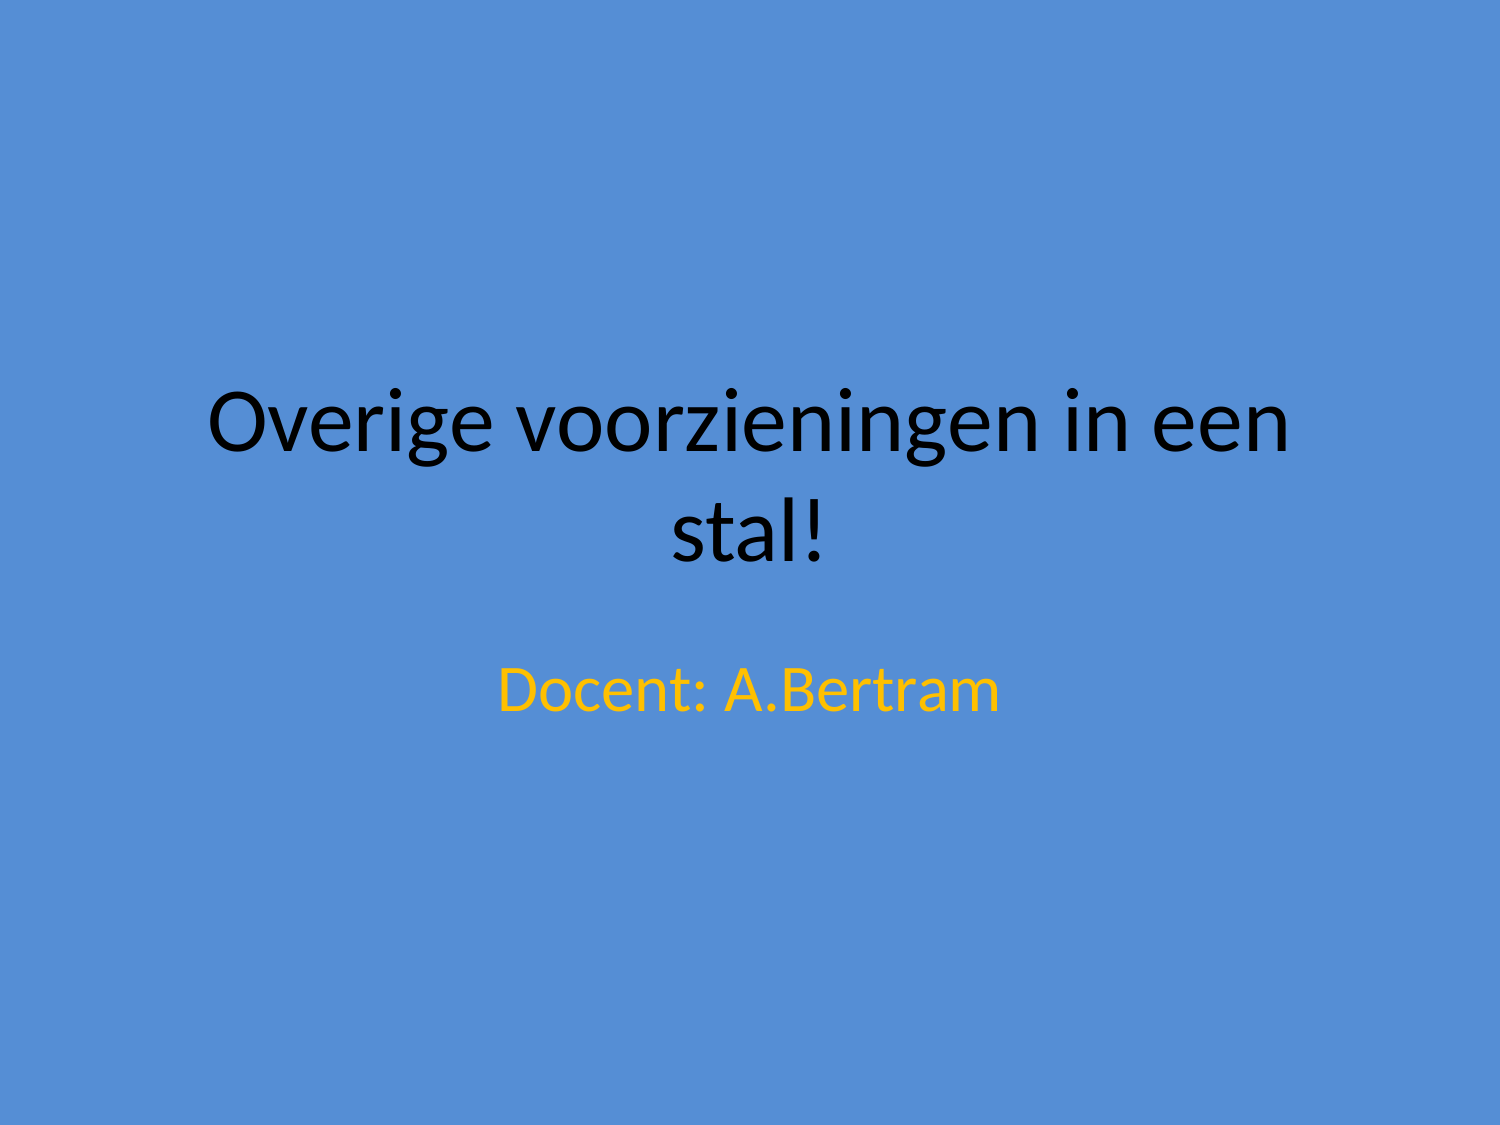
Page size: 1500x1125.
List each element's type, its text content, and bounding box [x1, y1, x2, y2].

subtitle Docent: A.Bertram [225, 637, 1275, 925]
title Overige voorzieningen in een stal! [112, 349, 1388, 591]
